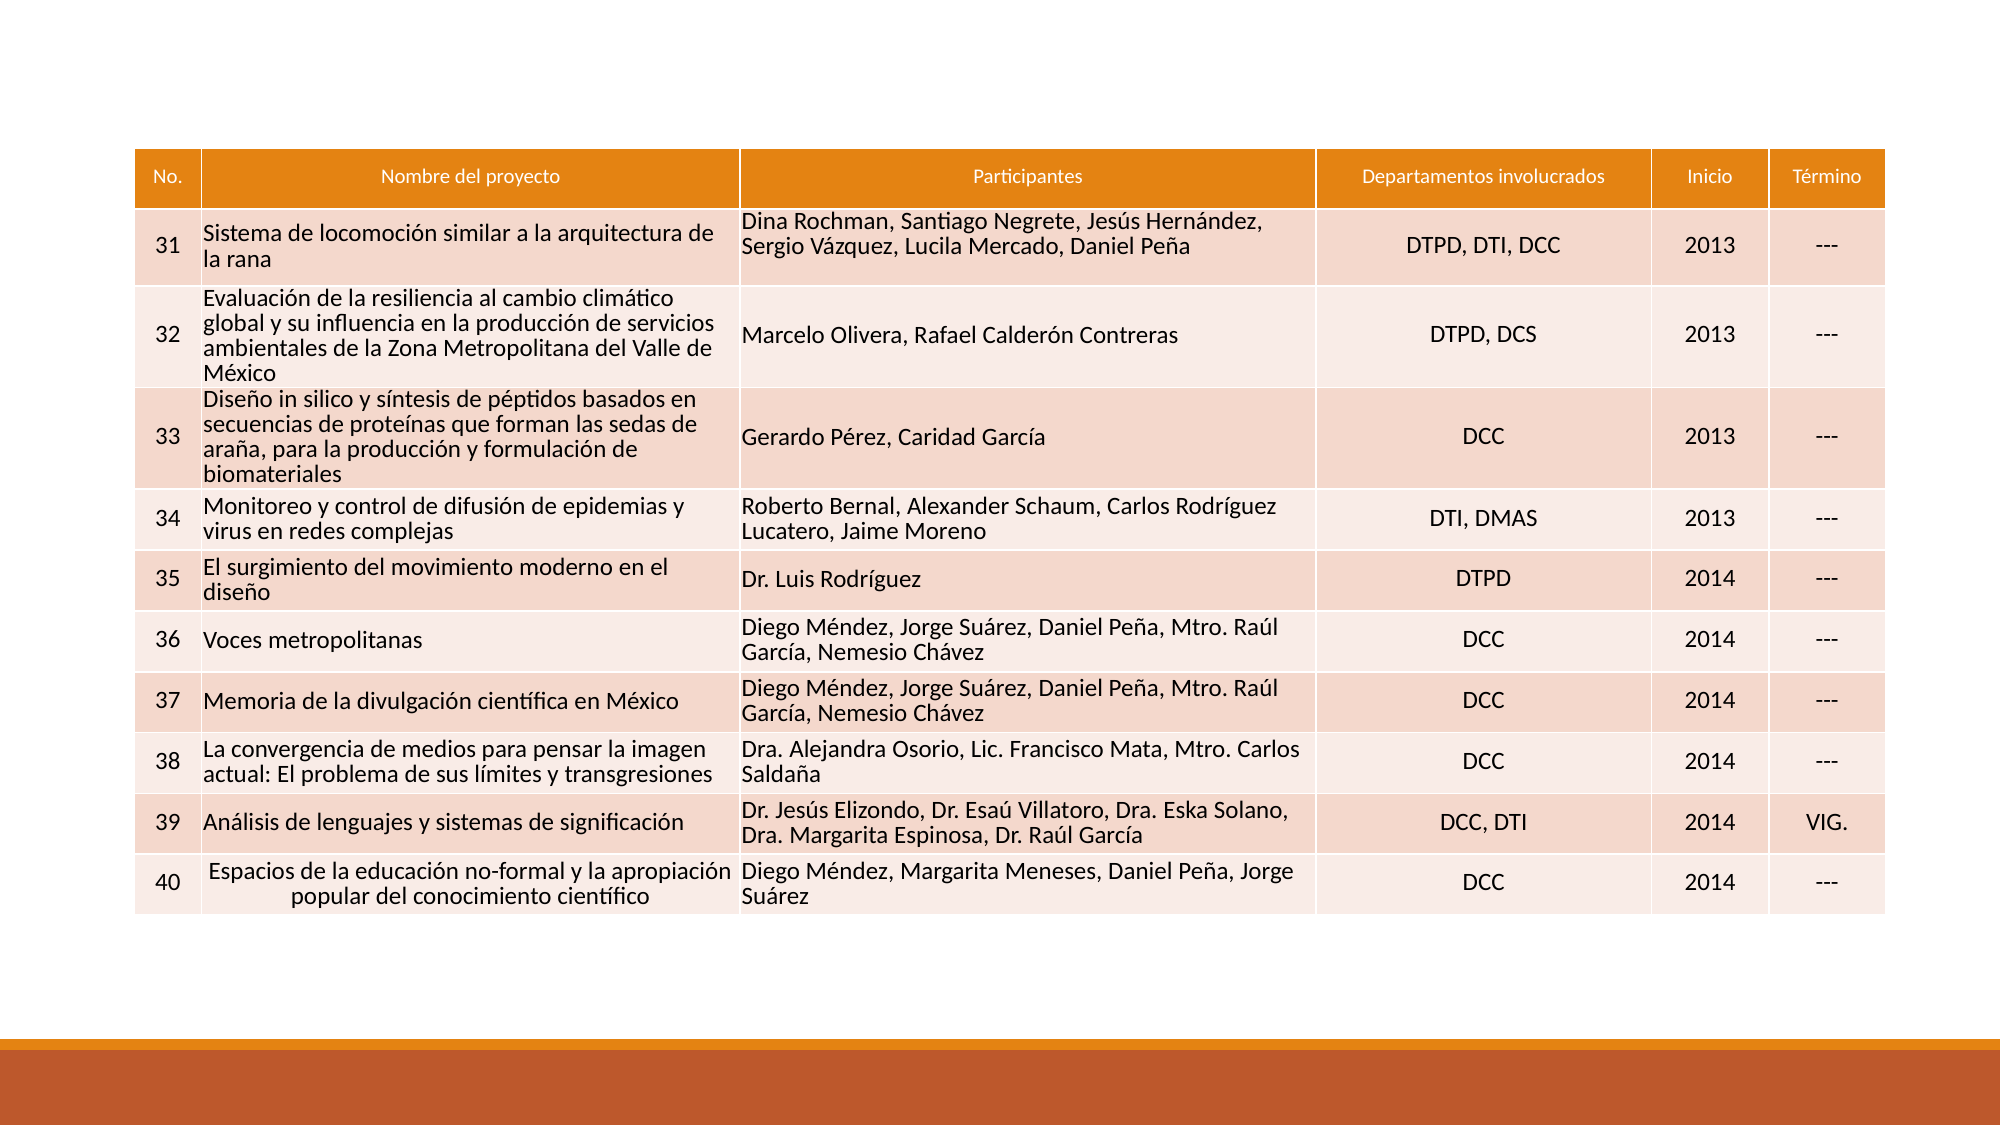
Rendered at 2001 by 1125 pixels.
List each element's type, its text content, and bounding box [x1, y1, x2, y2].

table_cell --- [1770, 490, 1885, 549]
table_cell 40 [135, 855, 201, 914]
table_cell 2013 [1652, 287, 1768, 387]
table_cell 2014 [1652, 551, 1768, 610]
table_cell Marcelo Olivera, Rafael Calderón Contreras [741, 287, 1315, 387]
table_cell Diego Méndez, Jorge Suárez, Daniel Peña, Mtro. Raúl García, Nemesio Chávez [741, 612, 1315, 671]
table_header Departamentos involucrados [1317, 149, 1651, 208]
table_cell --- [1770, 287, 1885, 387]
table_cell DCC, DTI [1317, 794, 1651, 853]
table_cell DCC [1317, 673, 1651, 732]
table_cell 2013 [1652, 490, 1768, 549]
table_cell 33 [135, 388, 201, 488]
table_cell Diego Méndez, Margarita Meneses, Daniel Peña, Jorge Suárez [741, 855, 1315, 914]
table_cell El surgimiento del movimiento moderno en el diseño [202, 551, 739, 610]
table_cell Espacios de la educación no-formal y la apropiación popular del conocimiento científico [202, 855, 739, 914]
table_cell DTPD [1317, 551, 1651, 610]
table_cell Monitoreo y control de difusión de epidemias y virus en redes complejas [202, 490, 739, 549]
table_cell 31 [135, 210, 201, 285]
table_header Nombre del proyecto [202, 149, 739, 208]
table_cell 2014 [1652, 733, 1768, 793]
table_cell 2013 [1652, 388, 1768, 488]
table_cell --- [1770, 673, 1885, 732]
table_cell Dra. Alejandra Osorio, Lic. Francisco Mata, Mtro. Carlos Saldaña [741, 733, 1315, 793]
table_cell Evaluación de la resiliencia al cambio climático global y su influencia en la producción de servicios ambientales de la Zona Metropolitana del Valle de México [202, 287, 739, 387]
table_header Participantes [741, 149, 1315, 208]
table_cell 35 [135, 551, 201, 610]
table_cell 2014 [1652, 673, 1768, 732]
table_cell Diego Méndez, Jorge Suárez, Daniel Peña, Mtro. Raúl García, Nemesio Chávez [741, 673, 1315, 732]
table_cell --- [1770, 388, 1885, 488]
table_cell 34 [135, 490, 201, 549]
table_cell Dr. Jesús Elizondo, Dr. Esaú Villatoro, Dra. Eska Solano, Dra. Margarita Espinosa, Dr. Raúl García [741, 794, 1315, 853]
table_cell 32 [135, 287, 201, 387]
table_cell --- [1770, 855, 1885, 914]
table_cell DTI, DMAS [1317, 490, 1651, 549]
table_cell VIG. [1770, 794, 1885, 853]
table_cell --- [1770, 612, 1885, 671]
table_cell Roberto Bernal, Alexander Schaum, Carlos Rodríguez Lucatero, Jaime Moreno [741, 490, 1315, 549]
table_cell 2014 [1652, 855, 1768, 914]
table_header Término [1770, 149, 1885, 208]
table_cell Gerardo Pérez, Caridad García [741, 388, 1315, 488]
table_cell 2014 [1652, 794, 1768, 853]
table_cell Sistema de locomoción similar a la arquitectura de la rana [202, 210, 739, 285]
table_cell DTPD, DTI, DCC [1317, 210, 1651, 285]
table_header No. [135, 149, 201, 208]
table_cell DCC [1317, 388, 1651, 488]
table_cell 36 [135, 612, 201, 671]
table_cell DCC [1317, 733, 1651, 793]
table_cell Dr. Luis Rodríguez [741, 551, 1315, 610]
table_cell --- [1770, 210, 1885, 285]
table_cell Memoria de la divulgación científica en México [202, 673, 739, 732]
table_cell 37 [135, 673, 201, 732]
table_cell DCC [1317, 612, 1651, 671]
table_cell 2014 [1652, 612, 1768, 671]
table_cell 39 [135, 794, 201, 853]
table_cell 38 [135, 733, 201, 793]
table_cell La convergencia de medios para pensar la imagen actual: El problema de sus límites y transgresiones [202, 733, 739, 793]
table_cell DCC [1317, 855, 1651, 914]
table_cell Diseño in silico y síntesis de péptidos basados en secuencias de proteínas que forman las sedas de araña, para la producción y formulación de biomateriales [202, 388, 739, 488]
table_cell 2013 [1652, 210, 1768, 285]
table_cell --- [1770, 733, 1885, 793]
table_header Inicio [1652, 149, 1768, 208]
table_cell --- [1770, 551, 1885, 610]
table_cell DTPD, DCS [1317, 287, 1651, 387]
table_cell Análisis de lenguajes y sistemas de significación [202, 794, 739, 853]
table_cell Dina Rochman, Santiago Negrete, Jesús Hernández, Sergio Vázquez, Lucila Mercado, Daniel Peña [741, 210, 1315, 285]
table_cell Voces metropolitanas [202, 612, 739, 671]
